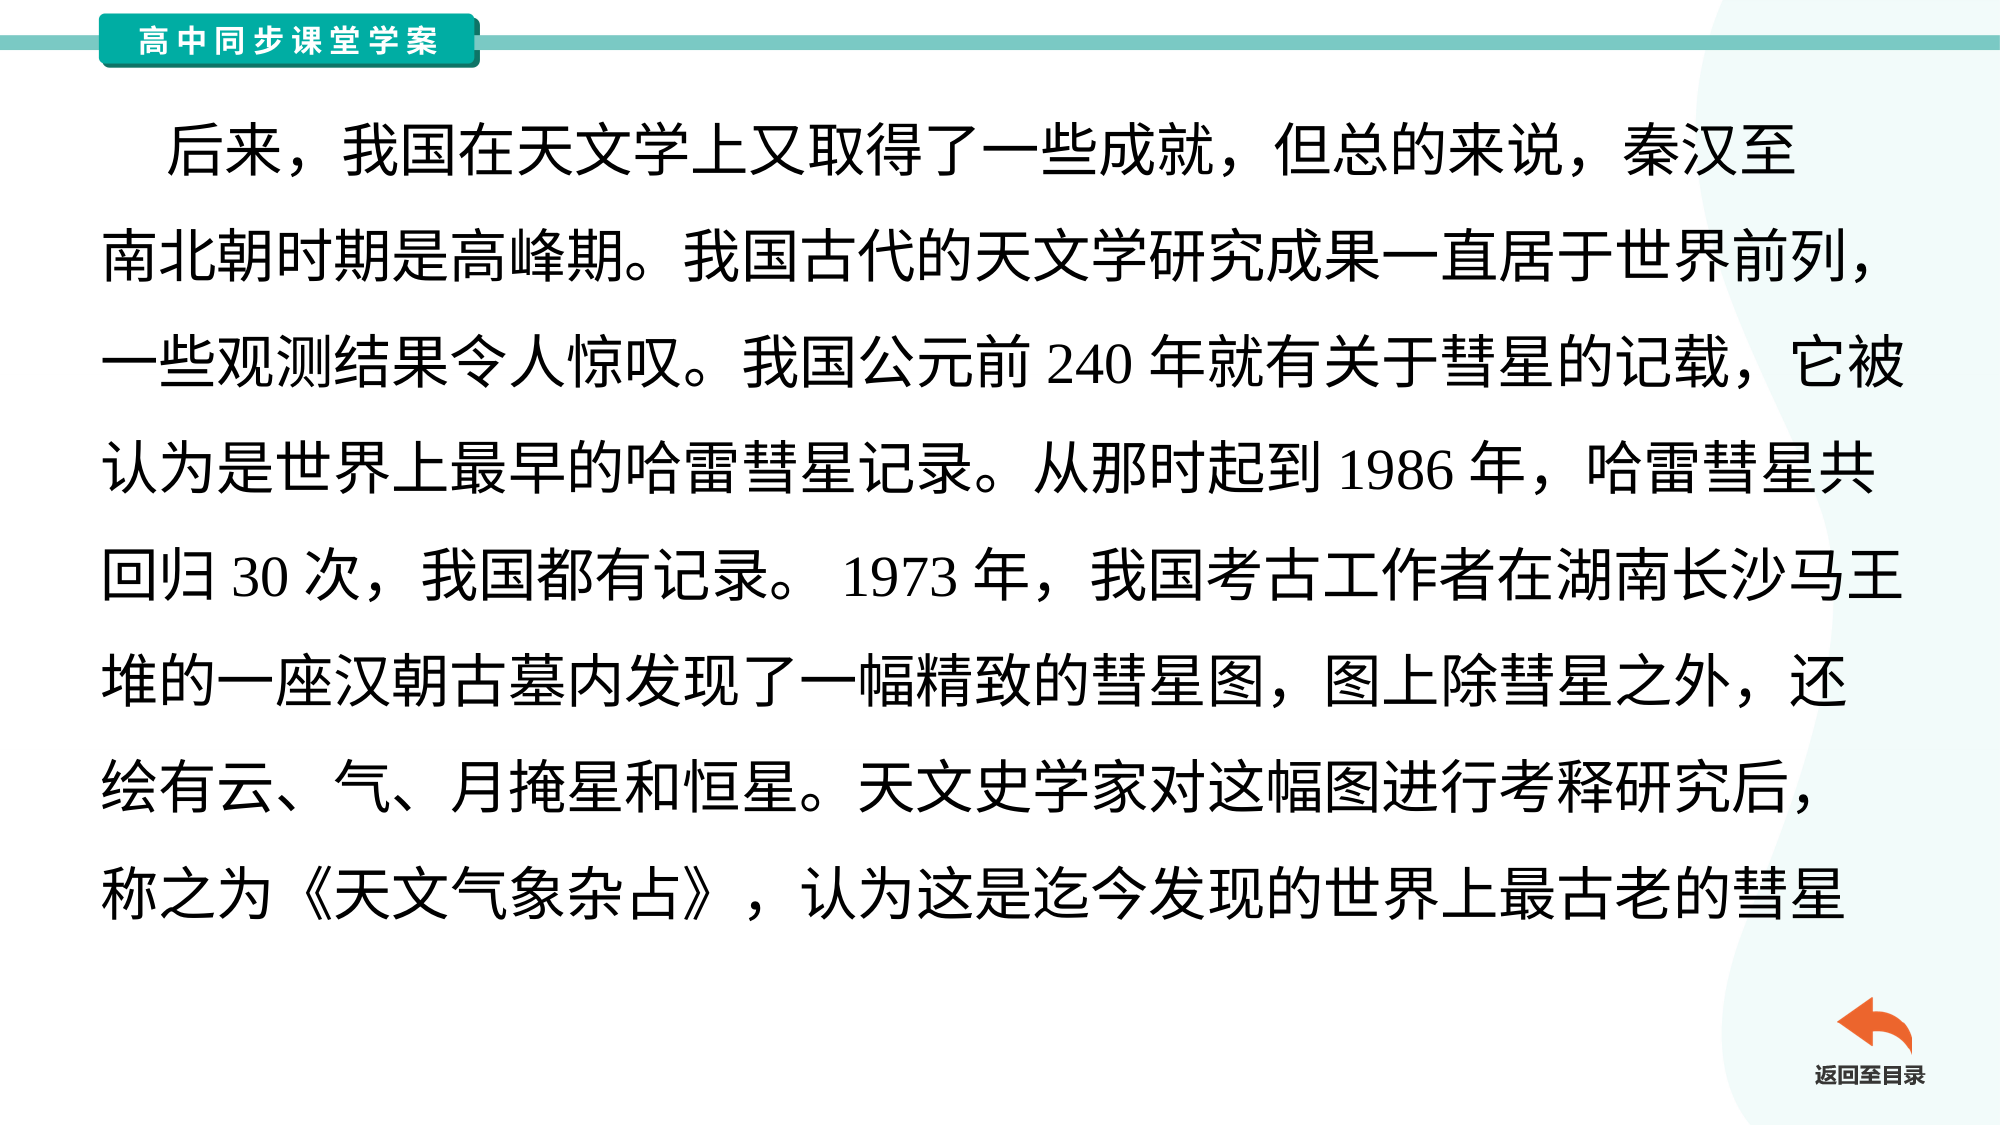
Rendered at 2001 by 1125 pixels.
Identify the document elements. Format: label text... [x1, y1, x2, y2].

picture [0, 0, 2000, 1125]
text_box 后来，我国在天文学上又取得了一些成就，但总的来说，秦汉至 南北朝时期是高峰期。我国古代的天文学研究成果一直居于世界前列， 一些观测结果令人惊叹。我国公元前240年就有关于彗星的记载，它被 认为是世界上最早的哈雷彗星记录。从那时起到1986年，哈雷彗星共 回归30次，我国都有记录。1973年，我国考古工作者在湖南长沙马王 堆的一座汉朝古墓内发现了一幅精致的彗星图，图上除彗星之外，还 绘有云、气、月掩星和恒星。天文史学家对这幅图进行考释研究后， 称之为《天文气象杂占》，认为这是迄今发现的世界上最古老的彗星 [100, 76, 1899, 927]
